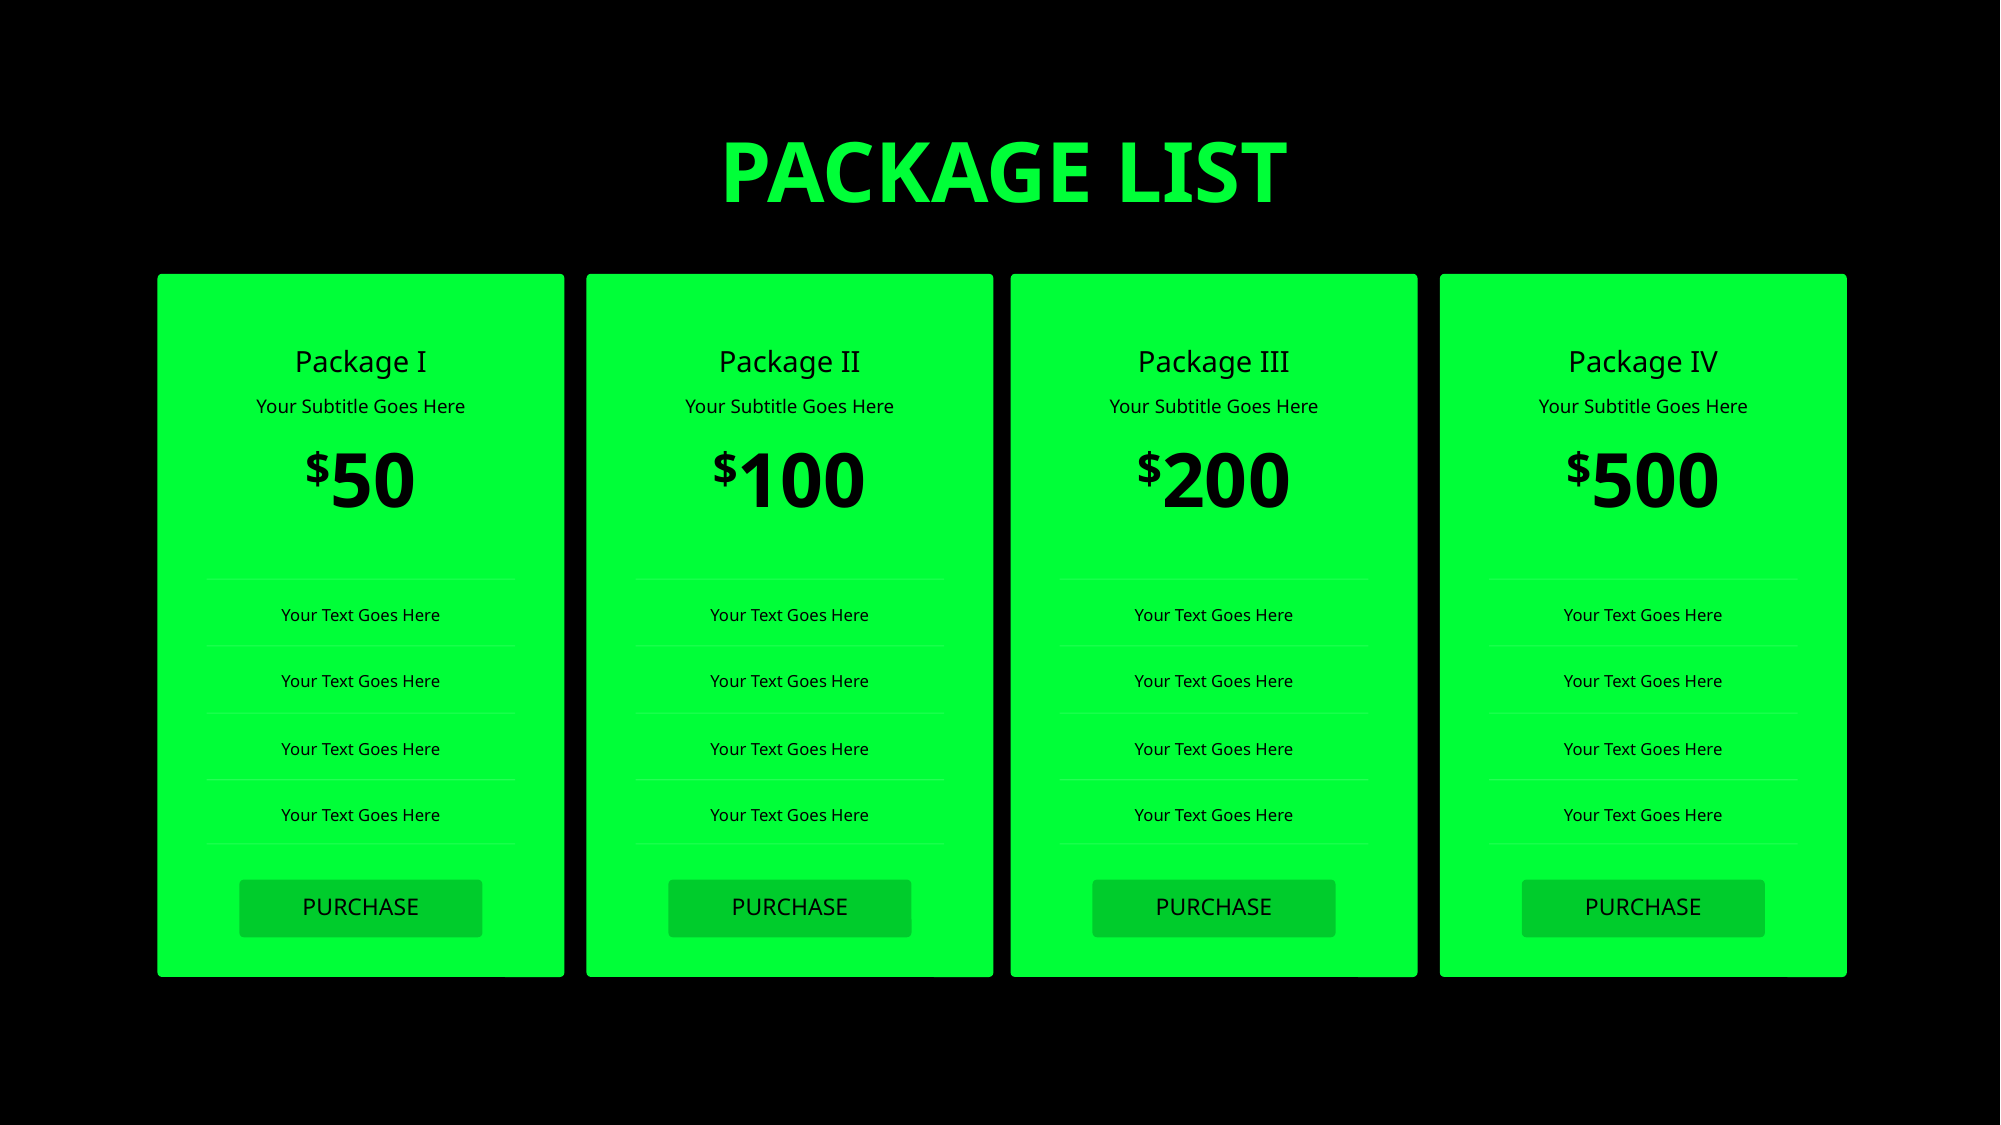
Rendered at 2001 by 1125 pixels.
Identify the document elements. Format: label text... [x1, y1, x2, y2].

text_box Your Text Goes Here [227, 797, 495, 833]
text_box Your Text Goes Here [1509, 797, 1777, 833]
text_box Your Text Goes Here [656, 797, 924, 833]
text_box Package II [629, 335, 950, 386]
text_box Your Text Goes Here [656, 731, 924, 766]
text_box Package I [200, 335, 521, 386]
text_box Your Text Goes Here [1080, 597, 1348, 632]
text_box Your Text Goes Here [1080, 663, 1348, 699]
text_box $500 [1499, 426, 1788, 530]
text_box Your Text Goes Here [227, 731, 495, 766]
text_box $100 [653, 426, 927, 530]
text_box Your Text Goes Here [227, 597, 495, 632]
text_box $50 [265, 426, 457, 530]
text_box [1438, 272, 1848, 979]
text_box $200 [1086, 426, 1342, 530]
text_box Your Text Goes Here [1509, 597, 1777, 632]
text_box Your Subtitle Goes Here [630, 381, 950, 426]
text_box PURCHASE [1520, 878, 1766, 939]
text_box Your Text Goes Here [227, 663, 495, 699]
text_box [1009, 272, 1419, 979]
text_box Your Subtitle Goes Here [1483, 381, 1803, 426]
text_box Your Subtitle Goes Here [1054, 381, 1374, 426]
text_box Your Text Goes Here [1080, 731, 1348, 766]
text_box PURCHASE [667, 878, 913, 939]
text_box Your Text Goes Here [656, 597, 924, 632]
text_box Your Text Goes Here [656, 663, 924, 699]
text_box Your Subtitle Goes Here [201, 381, 521, 426]
text_box Package IV [1483, 335, 1804, 386]
text_box [156, 272, 566, 979]
text_box Your Text Goes Here [1509, 663, 1777, 699]
text_box Your Text Goes Here [1080, 797, 1348, 833]
text_box PURCHASE [238, 878, 484, 939]
text_box PACKAGE LIST [439, 111, 1569, 227]
text_box PURCHASE [1091, 878, 1337, 939]
text_box Package III [1053, 335, 1375, 386]
text_box Your Text Goes Here [1509, 731, 1777, 766]
text_box [585, 272, 995, 979]
